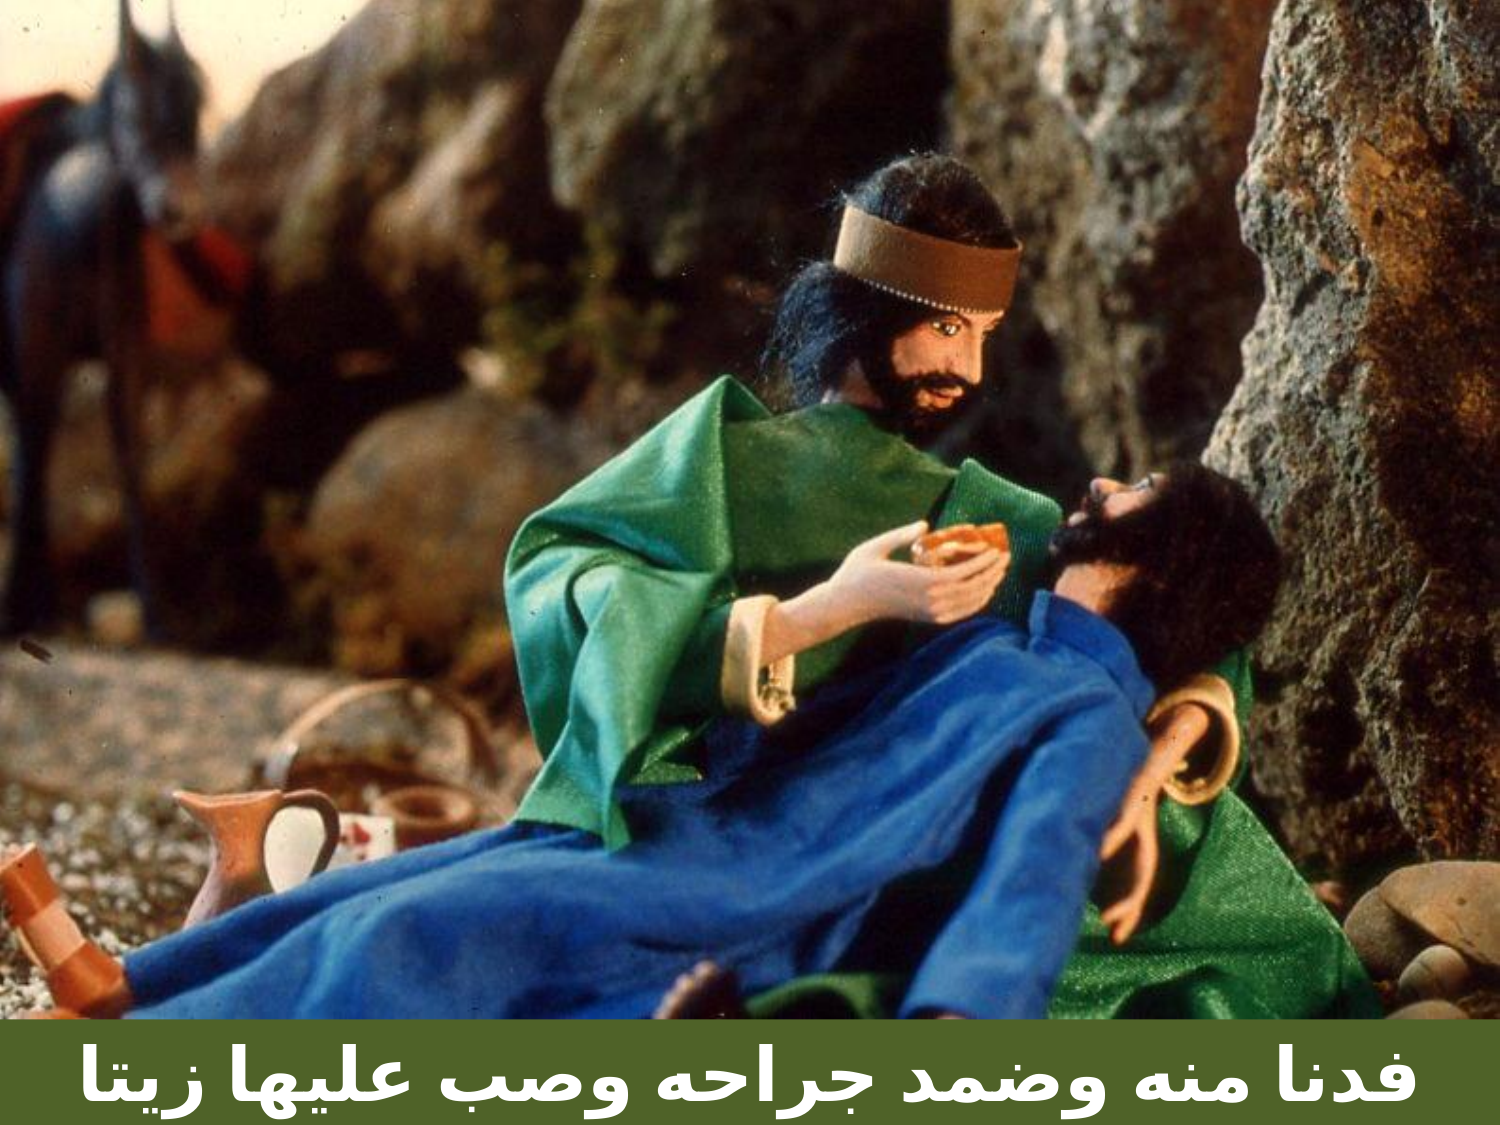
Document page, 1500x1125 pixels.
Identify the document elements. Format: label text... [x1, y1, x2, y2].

text_box فدنا منه وضمد جراحه وصب عليها زيتا وخمرا [0, 1026, 1500, 1125]
picture [0, 0, 1500, 1020]
